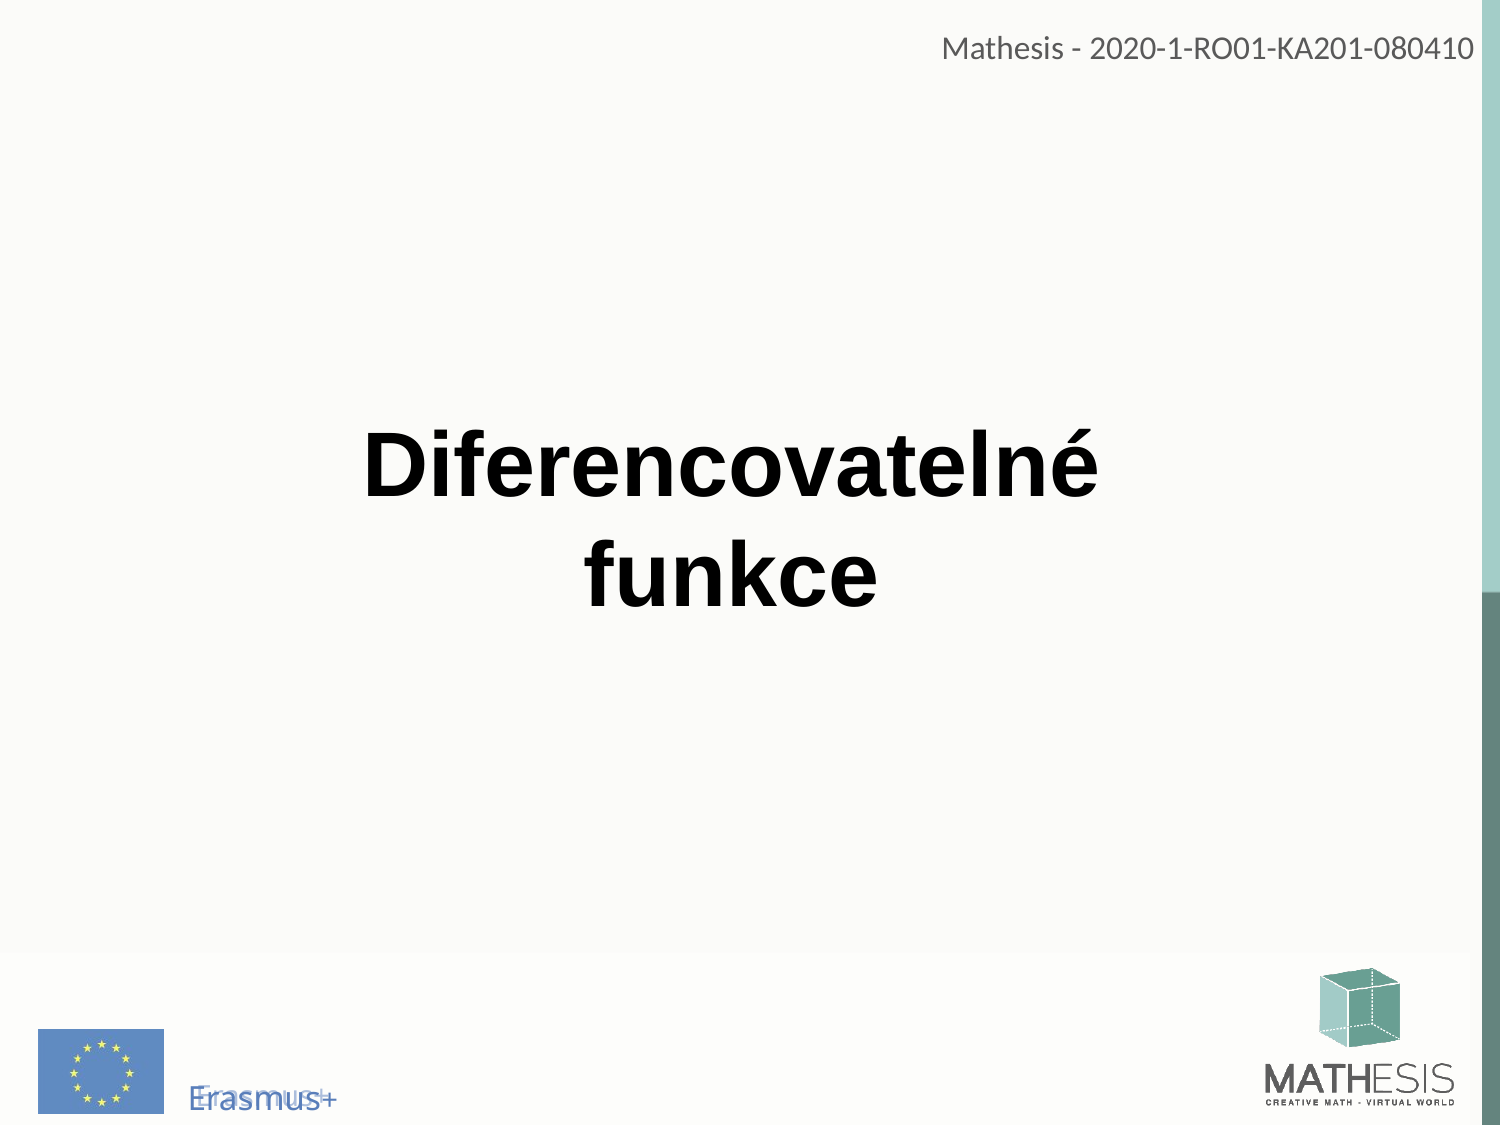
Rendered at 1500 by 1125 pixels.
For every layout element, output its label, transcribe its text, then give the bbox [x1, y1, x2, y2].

subtitle Diferencovatelné funkce [206, 397, 1257, 685]
